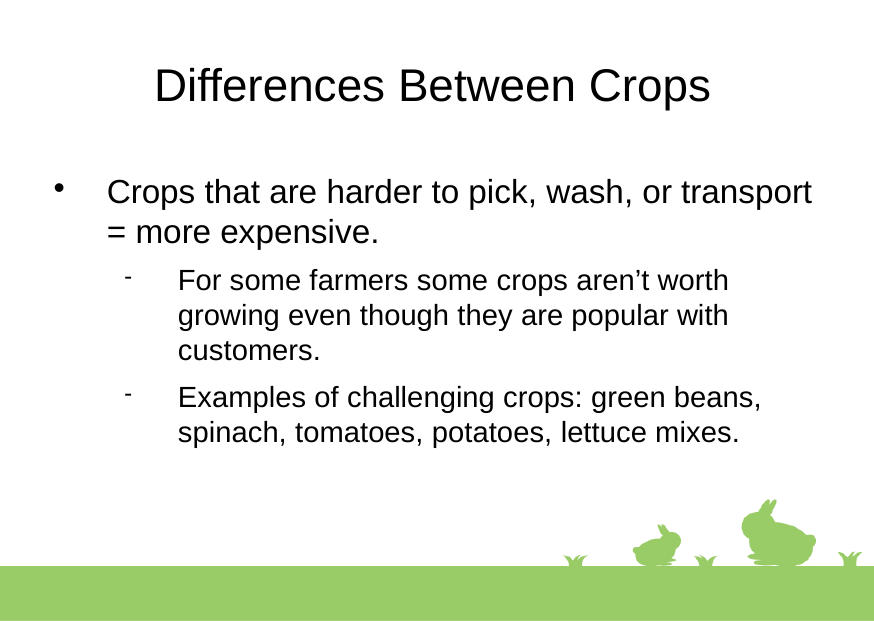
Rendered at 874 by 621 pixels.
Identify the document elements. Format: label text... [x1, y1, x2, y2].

text_box Differences Between Crops [39, 31, 826, 135]
picture [0, 0, 874, 621]
text_box Crops that are harder to pick, wash, or transport = more expensive. For some farmers some crops aren’t worth growing even though they are popular with customers. Examples of challenging crops: green beans, spinach, tomatoes, potatoes, lettuce mixes. [36, 115, 823, 475]
